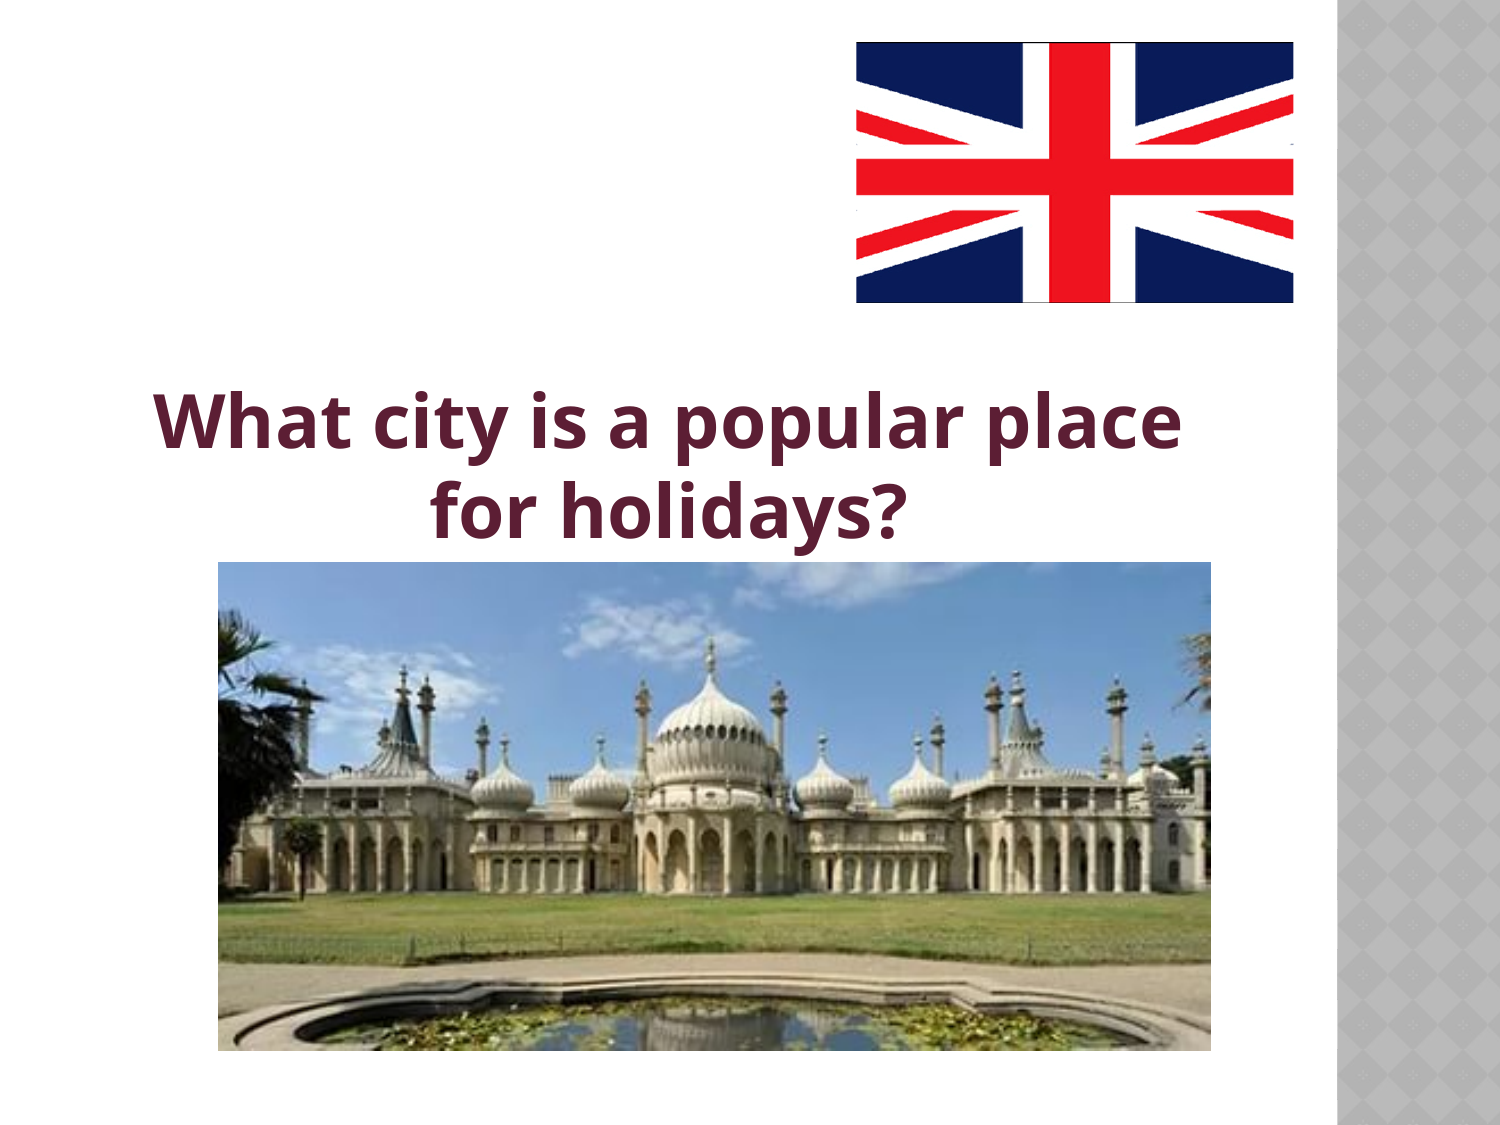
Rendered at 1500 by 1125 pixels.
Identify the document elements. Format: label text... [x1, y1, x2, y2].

list What city is a popular place for holidays? [75, 264, 1263, 1059]
picture [217, 561, 1212, 1051]
picture [855, 42, 1294, 303]
